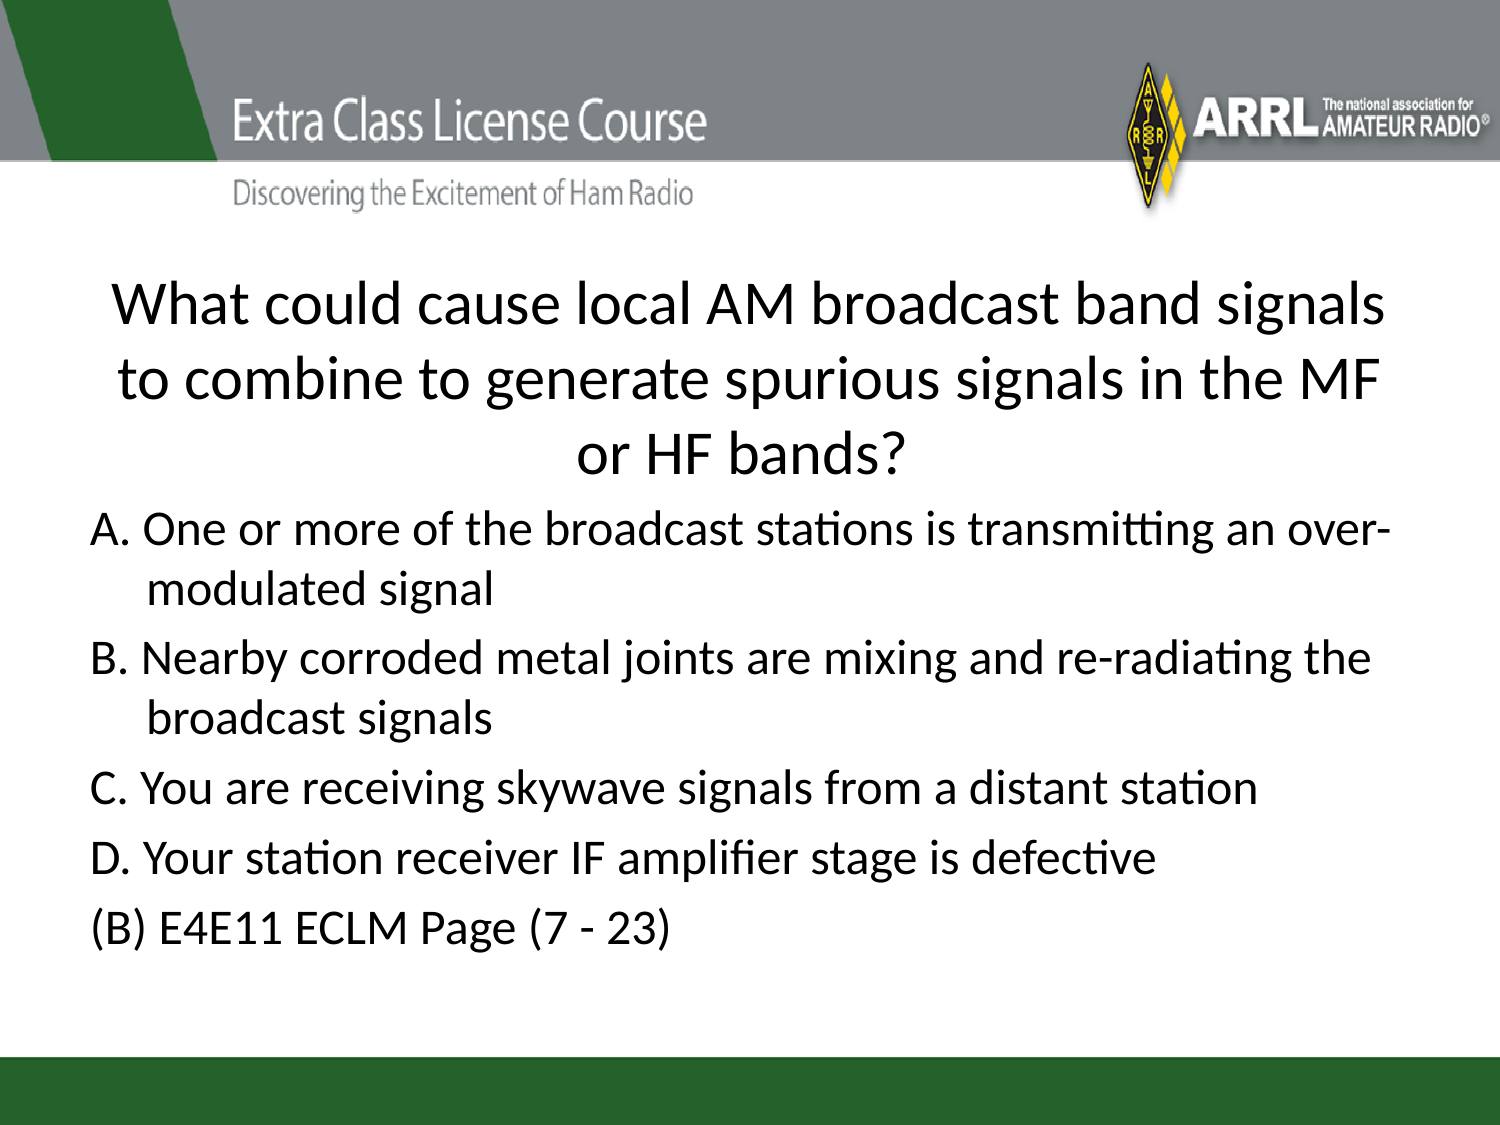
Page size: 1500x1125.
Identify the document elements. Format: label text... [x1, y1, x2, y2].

picture [0, 0, 1500, 1125]
title What could cause local AM broadcast band signals to combine to generate spurious signals in the MF or HF bands? [75, 254, 1425, 435]
list A. One or more of the broadcast stations is transmitting an over-modulated signal B. Nearby corroded metal joints are mixing and re-radiating the broadcast signals C. You are receiving skywave signals from a distant station D. Your station receiver IF amplifier stage is defective (B) E4E11 ECLM Page (7 - 23) [75, 487, 1425, 1005]
